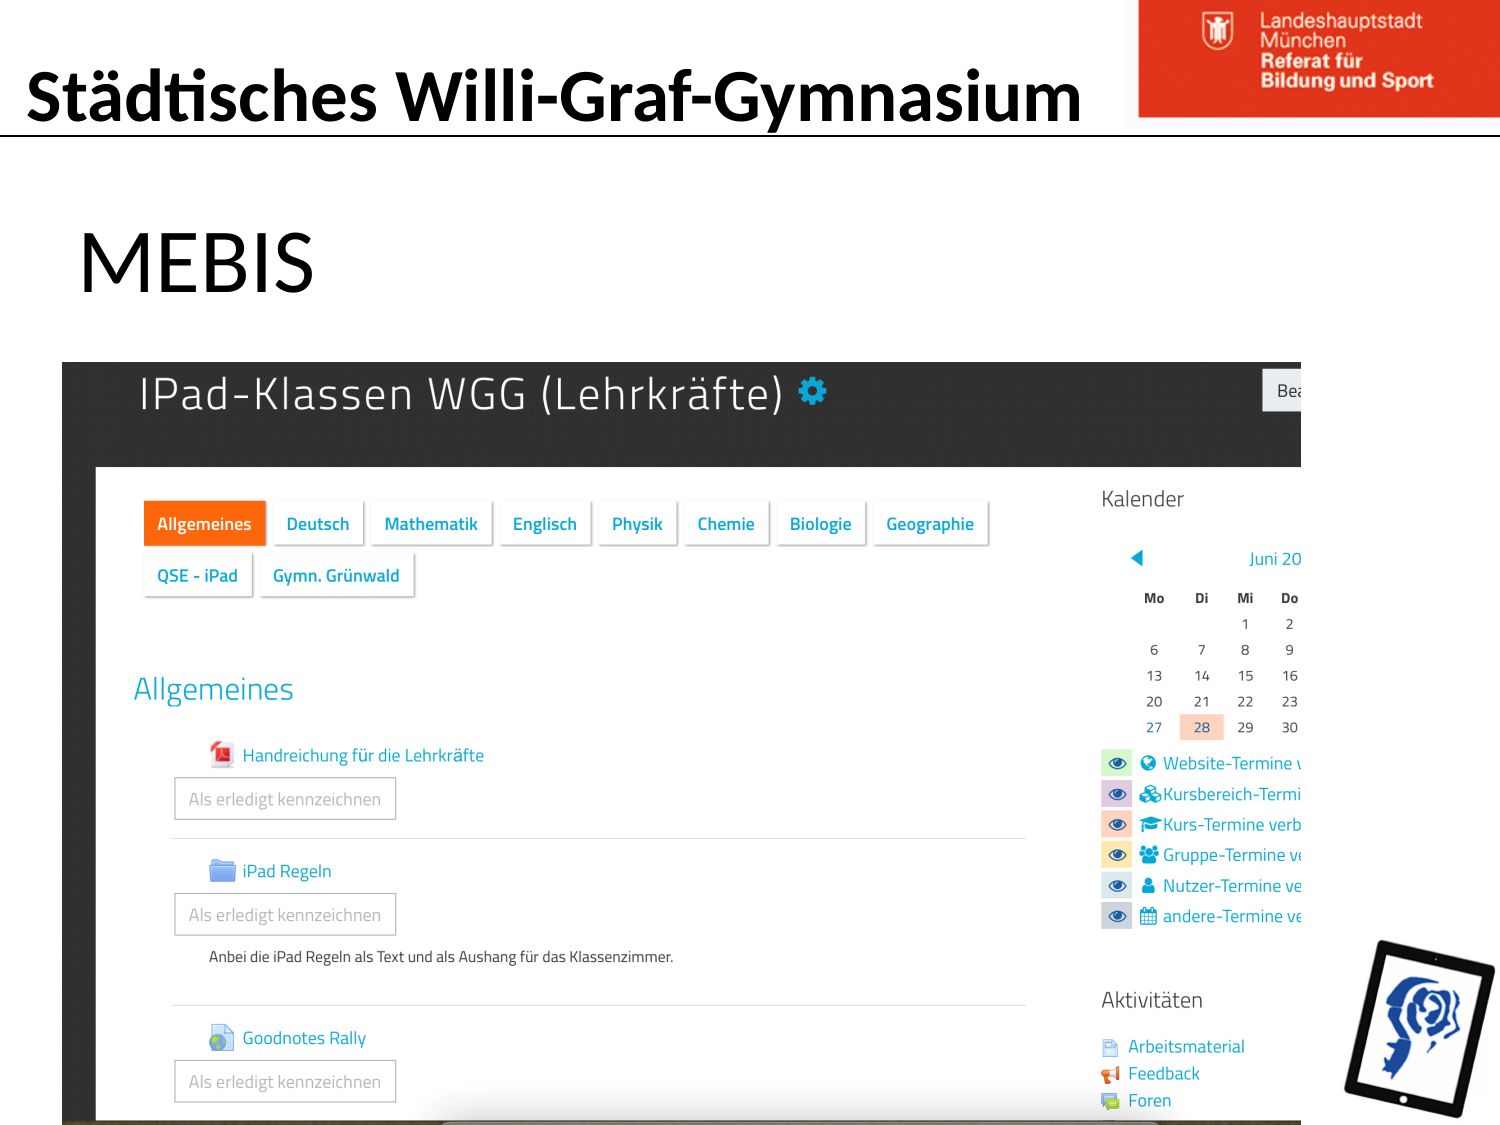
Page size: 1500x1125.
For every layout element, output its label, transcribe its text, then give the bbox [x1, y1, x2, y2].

picture [62, 362, 1301, 1125]
picture [1338, 934, 1500, 1124]
title MEBIS [62, 193, 1338, 435]
picture [1124, 0, 1500, 129]
